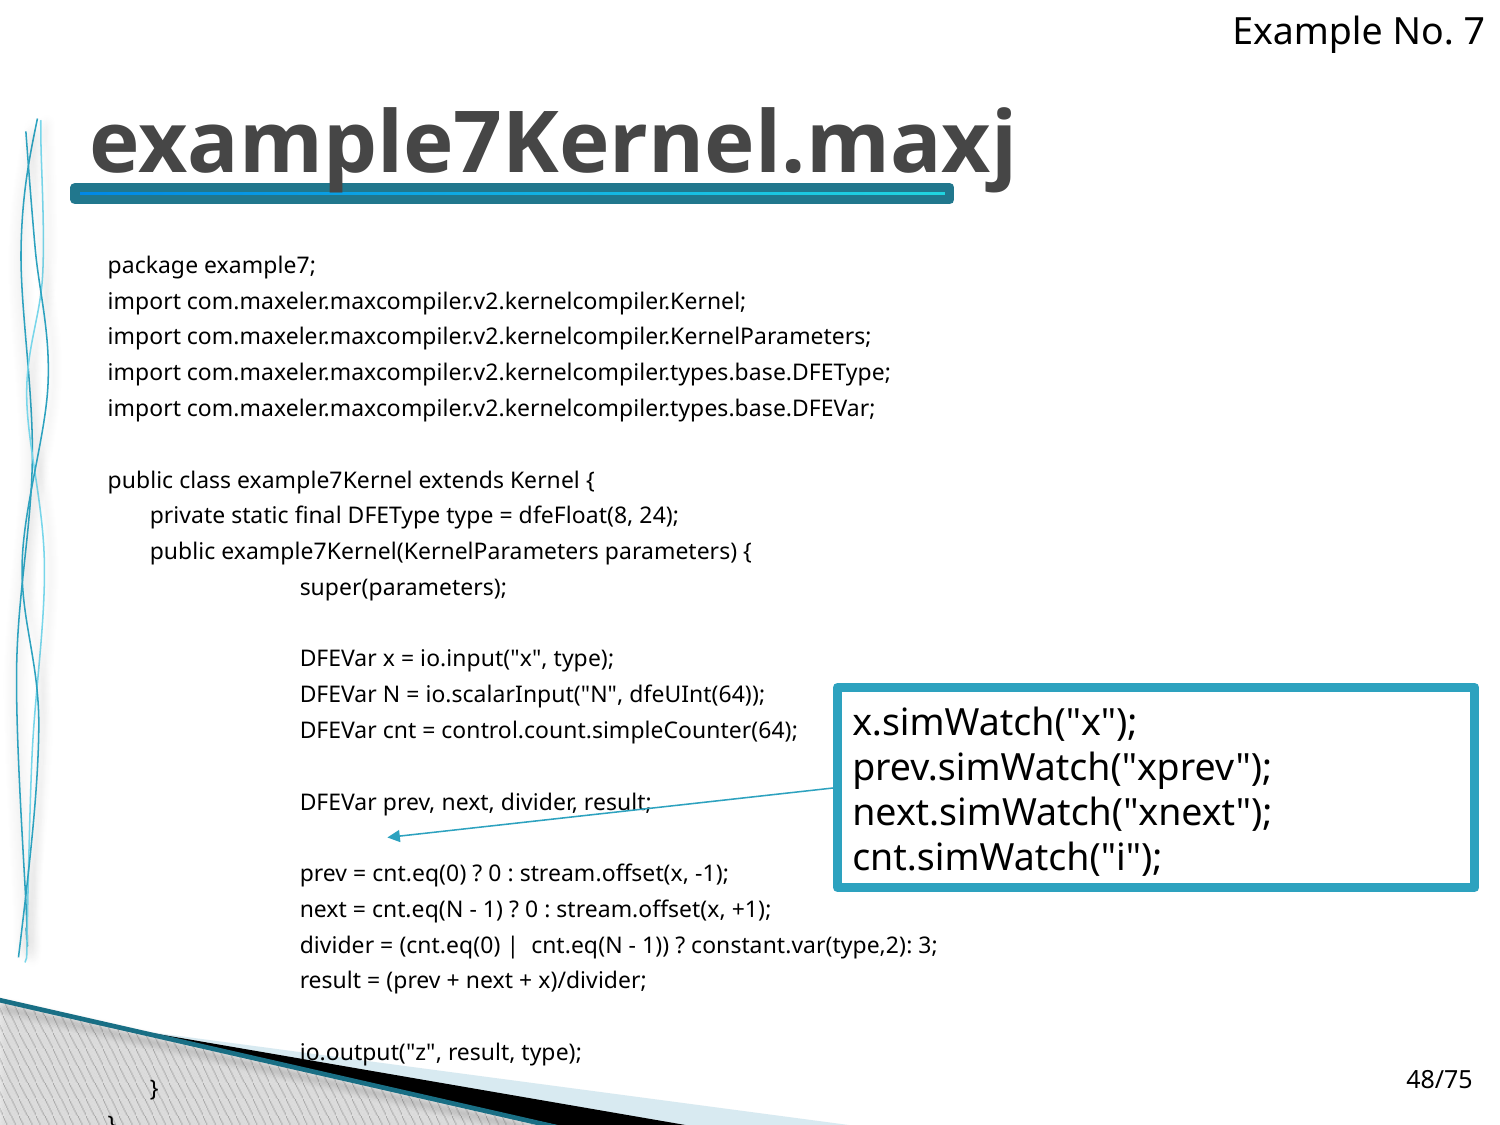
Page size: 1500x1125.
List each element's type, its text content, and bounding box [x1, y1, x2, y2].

list Example No. 7 [1074, 0, 1500, 63]
title example7Kernel.maxj [75, 45, 1425, 233]
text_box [387, 787, 838, 838]
text_box x.simWatch("x"); prev.simWatch("xprev"); next.simWatch("xnext"); cnt.simWatch("i"); [833, 683, 1479, 892]
list package example7; import com.maxeler.maxcompiler.v2.kernelcompiler.Kernel; import com.maxeler.maxcompiler.v2.kernelcompiler.KernelParameters; import com.maxeler.maxcompiler.v2.kernelcompiler.types.base.DFEType; import com.maxeler.maxcompiler.v2.kernelcompiler.types.base.DFEVar; public class example7Kernel extends Kernel { private static final DFEType type = dfeFloat(8, 24); public example7Kernel(KernelParameters parameters) { super(parameters); DFEVar x = io.input("x", type); DFEVar N = io.scalarInput("N", dfeUInt(64)); DFEVar cnt = control.count.simpleCounter(64); DFEVar prev, next, divider, result; prev = cnt.eq(0) ? 0 : stream.offset(x, -1); next = cnt.eq(N - 1) ? 0 : stream.offset(x, +1); divider = (cnt.eq(0) | cnt.eq(N - 1)) ? constant.var(type,2): 3; result = (prev + next + x)/divider; io.output("z", result, type); } } [75, 243, 1425, 986]
